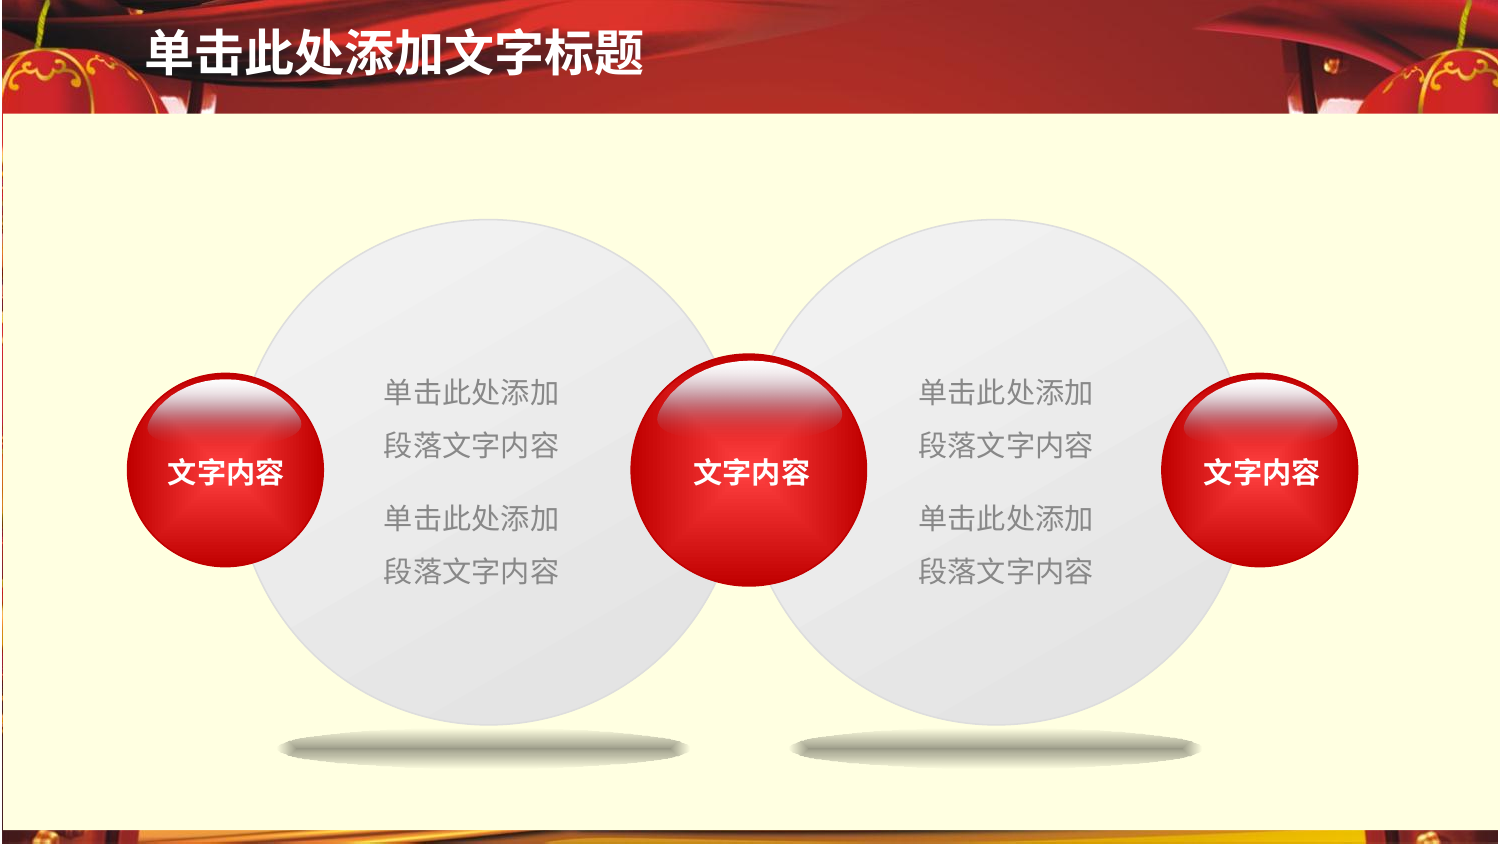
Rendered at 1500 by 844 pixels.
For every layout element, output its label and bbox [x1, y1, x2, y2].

text_box [235, 219, 741, 725]
text_box [788, 727, 1203, 769]
text_box [276, 727, 691, 769]
picture [2, 0, 1498, 844]
text_box [127, 373, 324, 567]
text_box [743, 219, 1249, 725]
text_box [1161, 373, 1359, 567]
text_box [631, 354, 867, 586]
